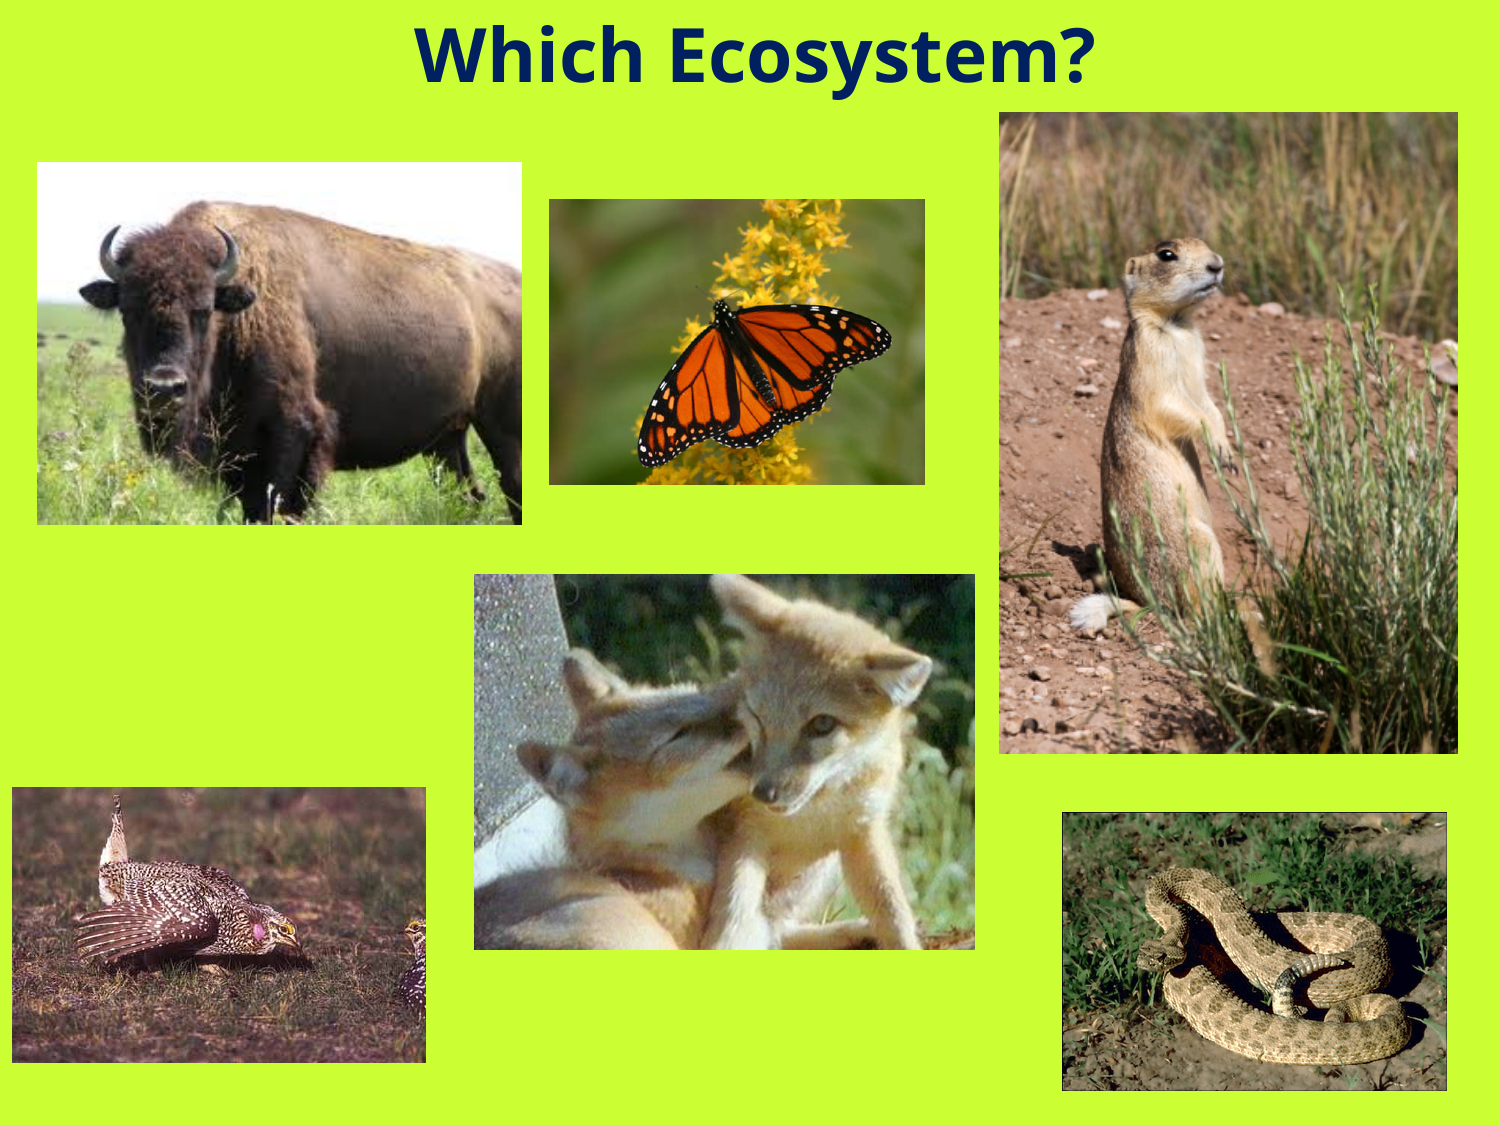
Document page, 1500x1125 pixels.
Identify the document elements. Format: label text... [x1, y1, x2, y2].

text_box Which Ecosystem? [399, 0, 1175, 285]
picture [474, 574, 976, 951]
picture [999, 112, 1458, 754]
picture [12, 787, 427, 1063]
picture [549, 199, 926, 486]
picture [37, 162, 522, 526]
picture [1062, 812, 1447, 1091]
